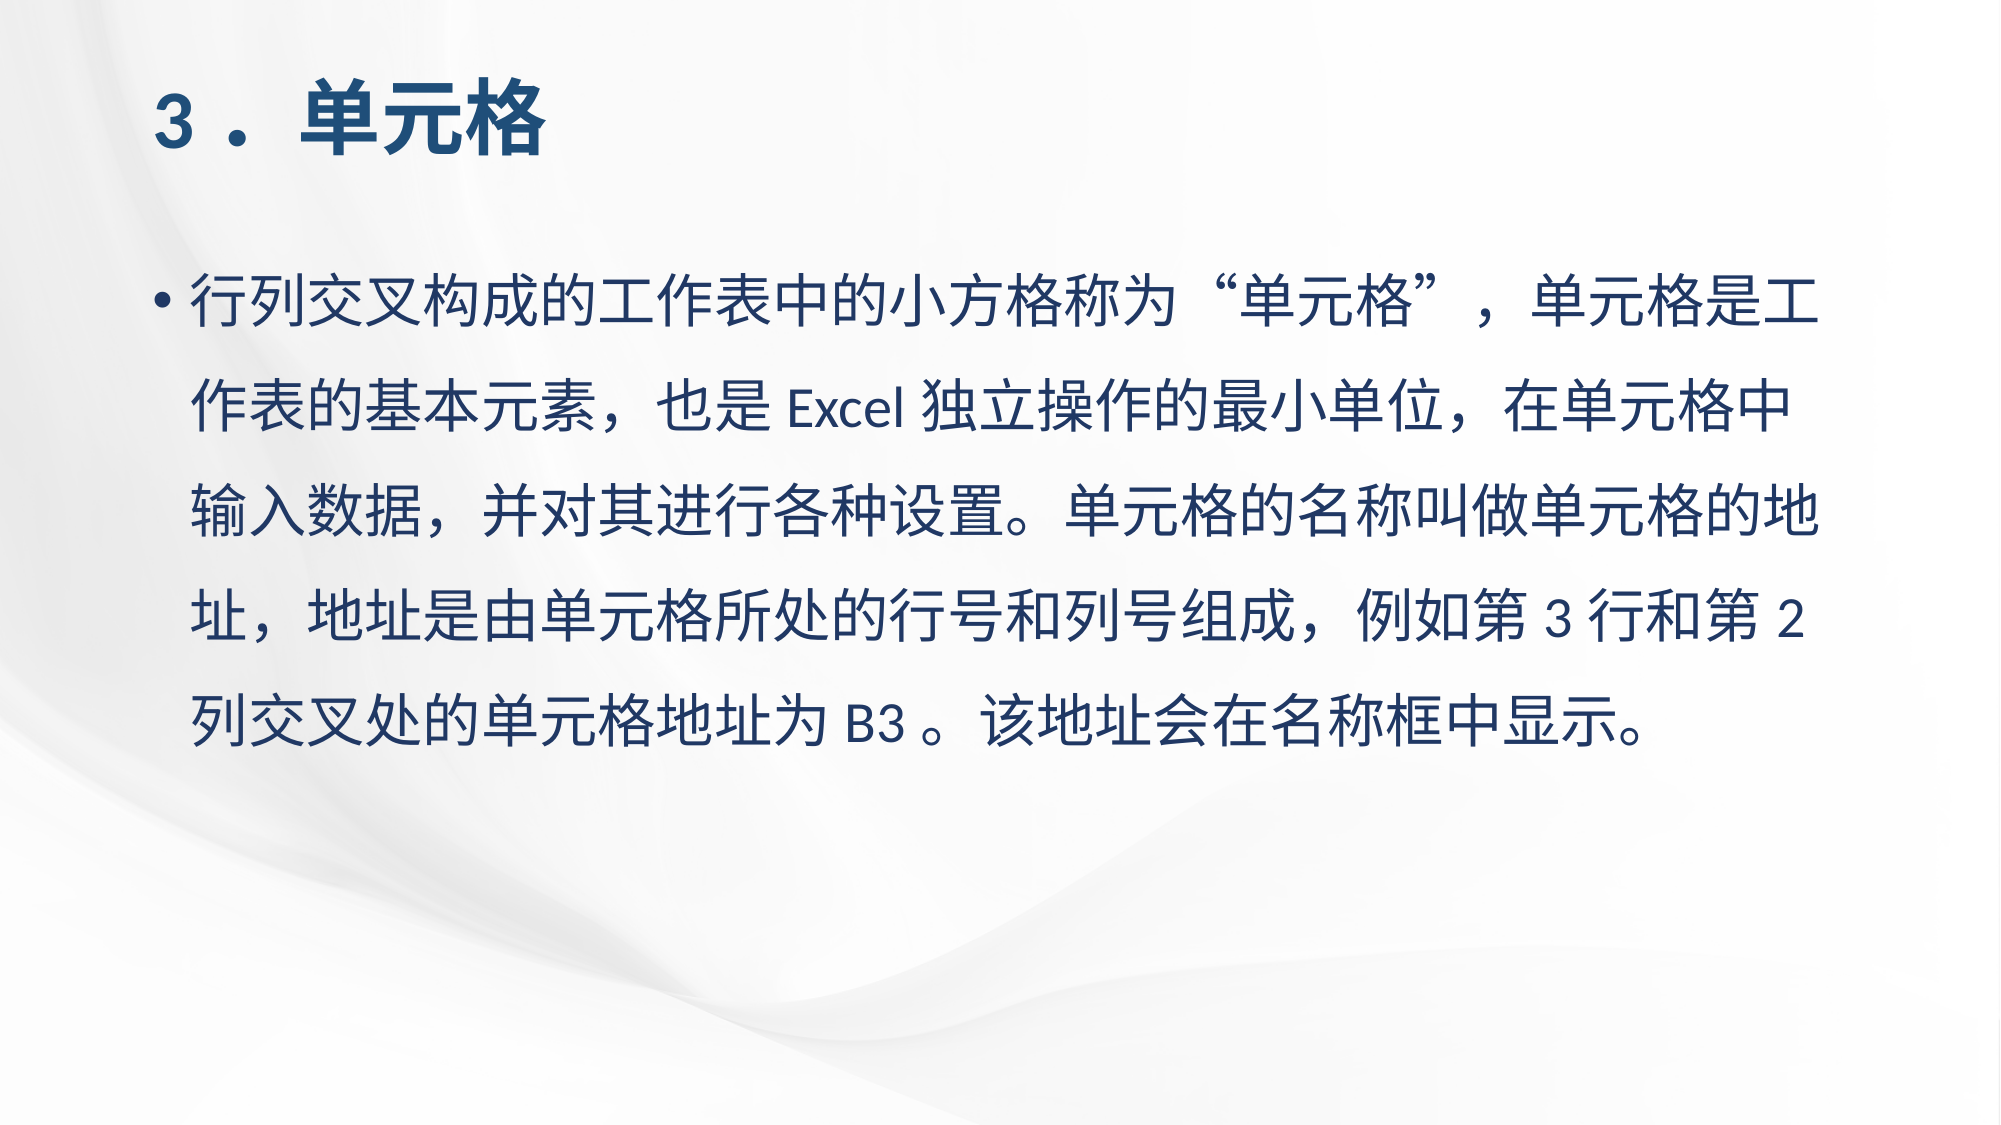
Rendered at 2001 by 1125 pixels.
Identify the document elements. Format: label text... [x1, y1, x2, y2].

title 3．单元格 [137, 59, 1863, 184]
list 行列交叉构成的工作表中的小方格称为“单元格”，单元格是工作表的基本元素，也是Excel独立操作的最小单位，在单元格中输入数据，并对其进行各种设置。单元格的名称叫做单元格的地址，地址是由单元格所处的行号和列号组成，例如第3行和第2列交叉处的单元格地址为B3。该地址会在名称框中显示。 [137, 222, 1863, 1043]
